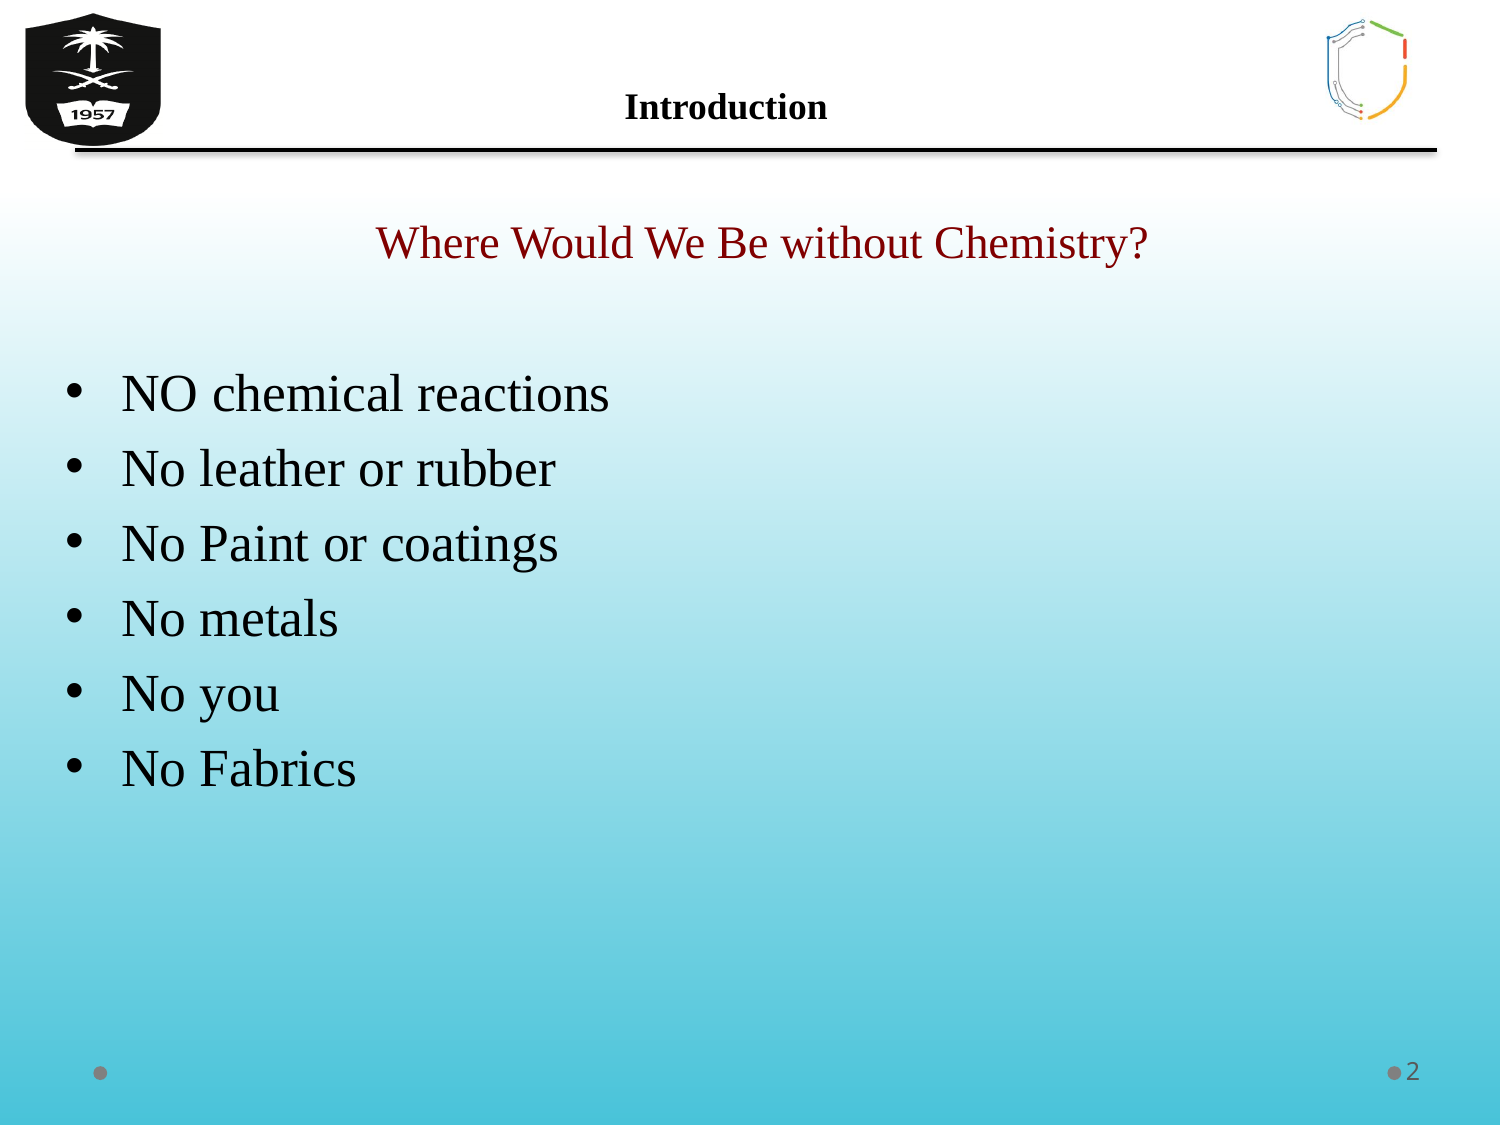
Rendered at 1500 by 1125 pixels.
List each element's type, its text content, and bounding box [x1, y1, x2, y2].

title Where Would We Be without Chemistry? [87, 162, 1438, 275]
picture [1308, 12, 1426, 137]
text_box Introduction [609, 74, 852, 135]
slide_number 2 [1401, 1042, 1494, 1103]
list NO chemical reactions No leather or rubber No Paint or coatings No metals No you No Fabrics [50, 350, 1400, 808]
picture [24, 12, 163, 151]
